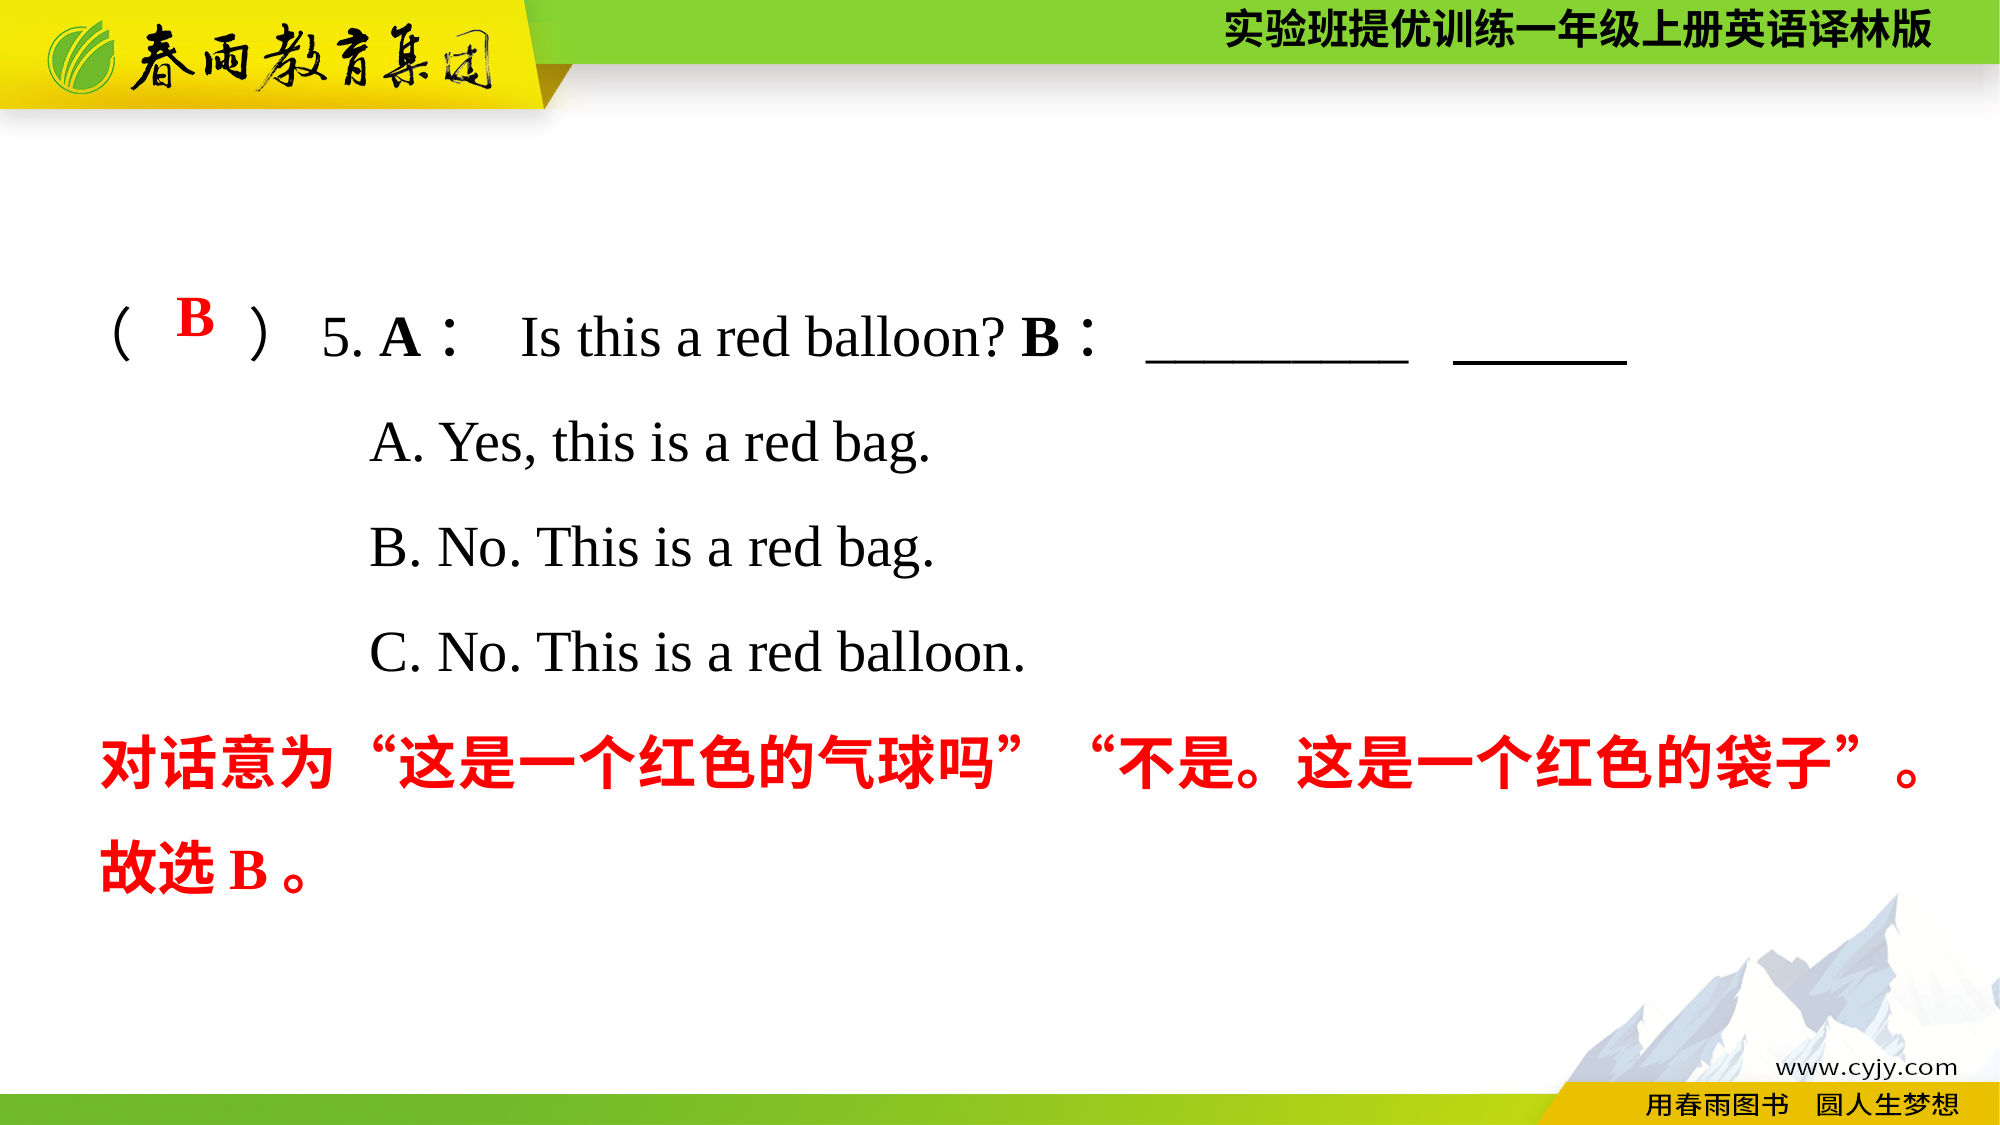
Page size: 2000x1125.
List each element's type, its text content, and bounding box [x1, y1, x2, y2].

picture [0, 0, 2000, 1125]
list （ ）5. A： Is this a red balloon? B：_________ A. Yes, this is a red bag. B. No. This is a red bag. C. No. This is a red balloon. [59, 255, 1944, 695]
text_box B [161, 270, 231, 355]
text_box 对话意为“这是一个红色的气球吗”“不是。这是一个红色的袋子”。故选B。 [84, 683, 1969, 909]
